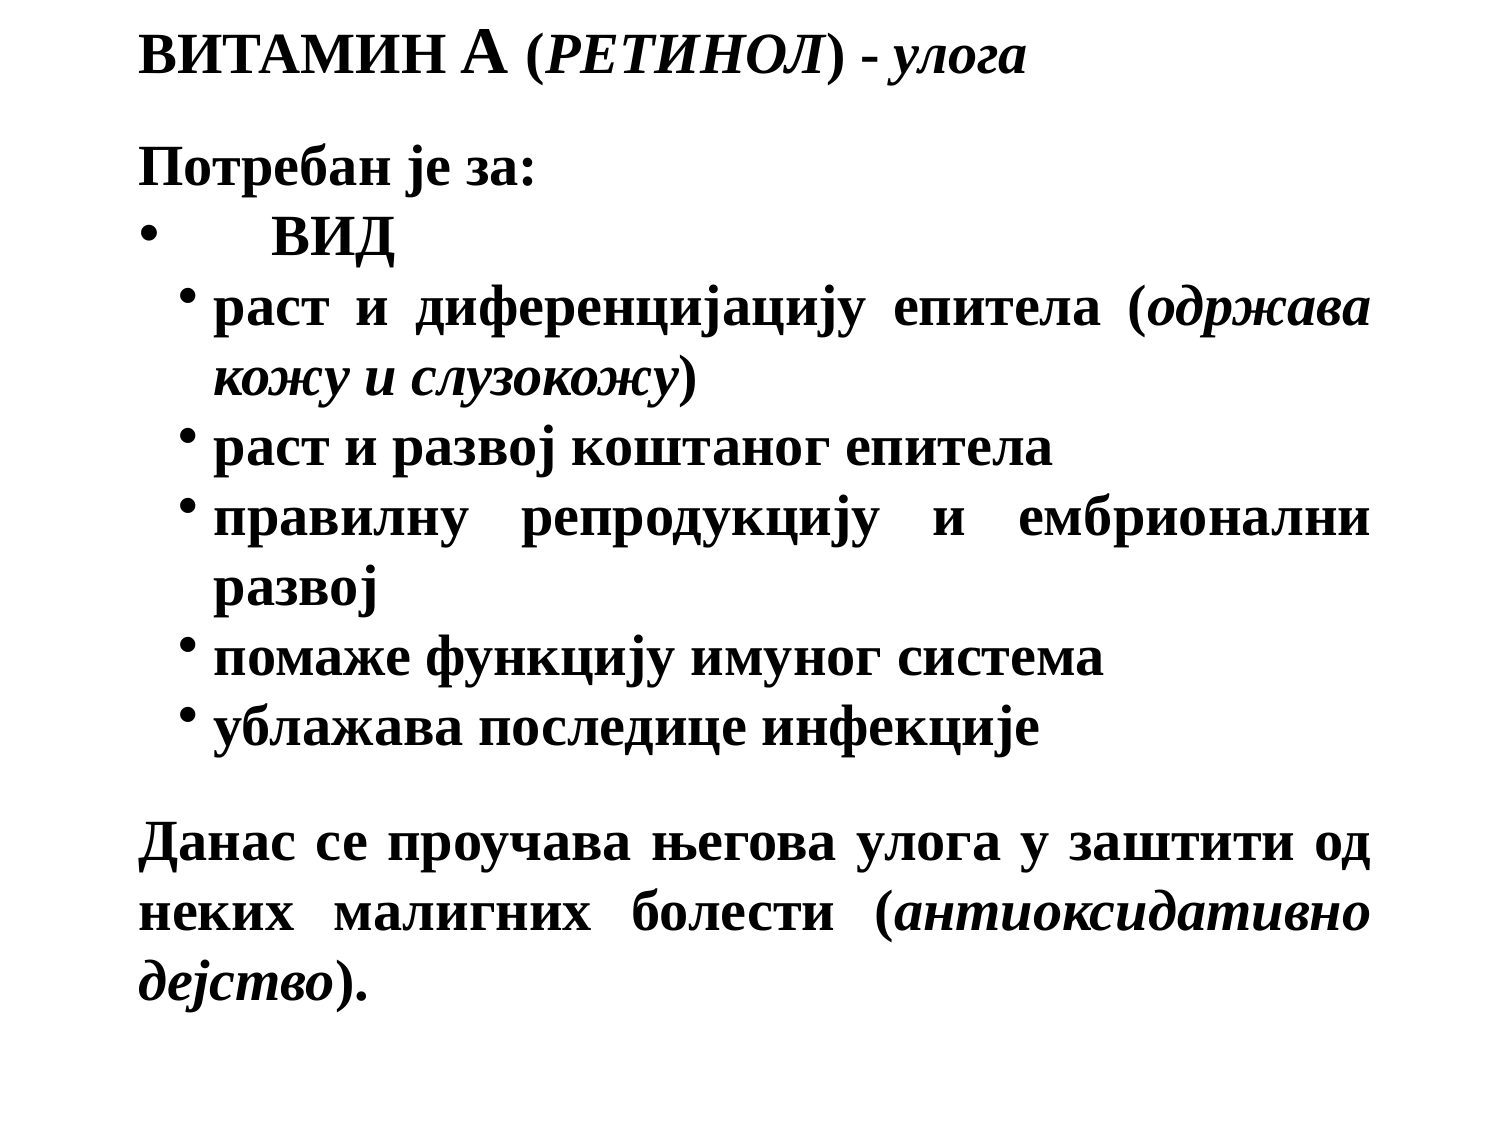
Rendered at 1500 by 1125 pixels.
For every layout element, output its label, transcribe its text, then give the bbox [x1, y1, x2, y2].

text_box ВИТАМИН А (РЕТИНОЛ) - улога Потребан је за: ВИД раст и диференцијацију епитела (одржава кожу и слузокожу) раст и развој коштаног епитела правилну репродукцију и ембрионални развој помаже функцију имуног система ублажава последице инфекције Данас се проучава његова улога у заштити од неких малигних болести (антиоксидативно дејство). [123, 0, 1387, 1020]
